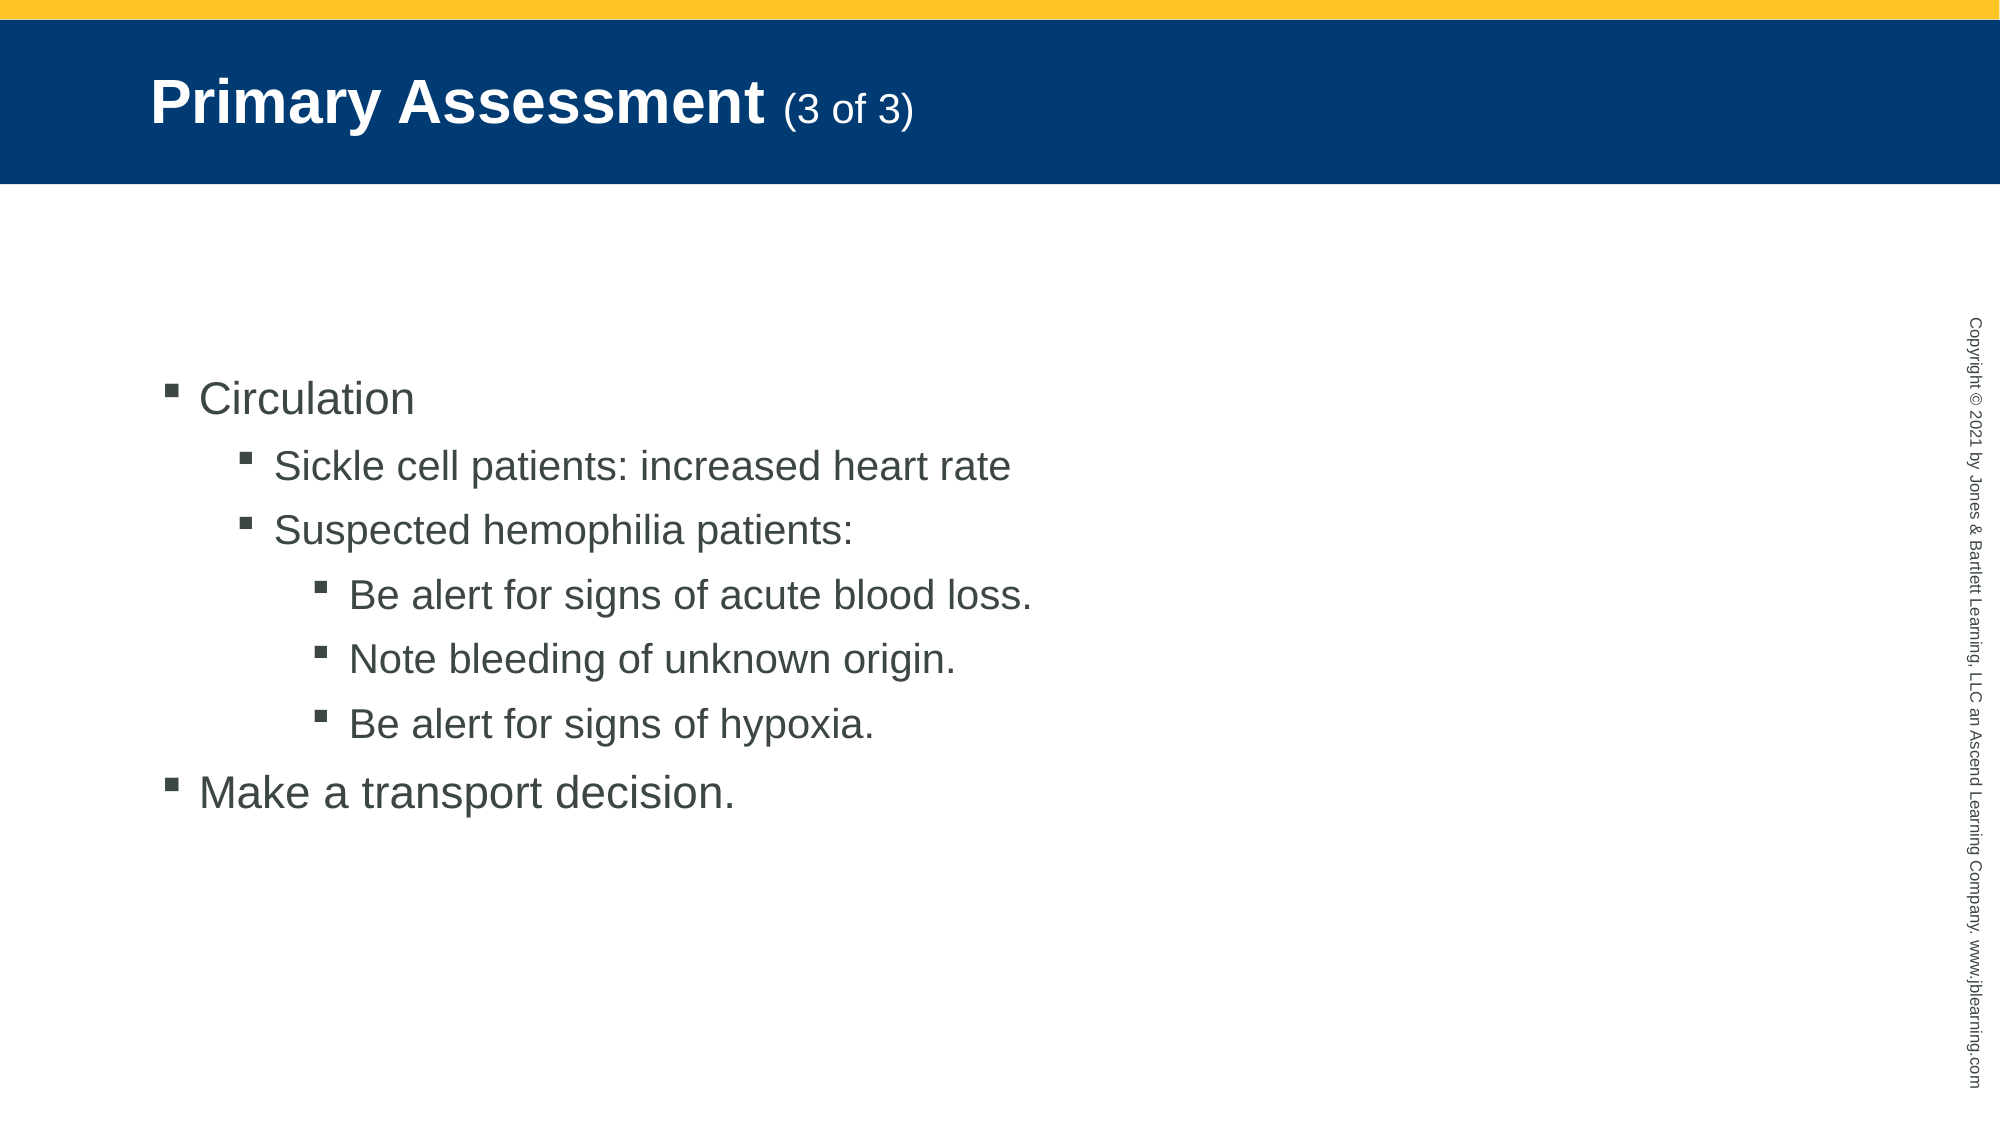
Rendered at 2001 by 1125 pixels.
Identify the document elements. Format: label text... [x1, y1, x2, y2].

title Primary Assessment (3 of 3) [0, 19, 2000, 185]
list Circulation Sickle cell patients: increased heart rate Suspected hemophilia patients: Be alert for signs of acute blood loss. Note bleeding of unknown origin. Be alert for signs of hypoxia. Make a transport decision. [146, 361, 1859, 1016]
